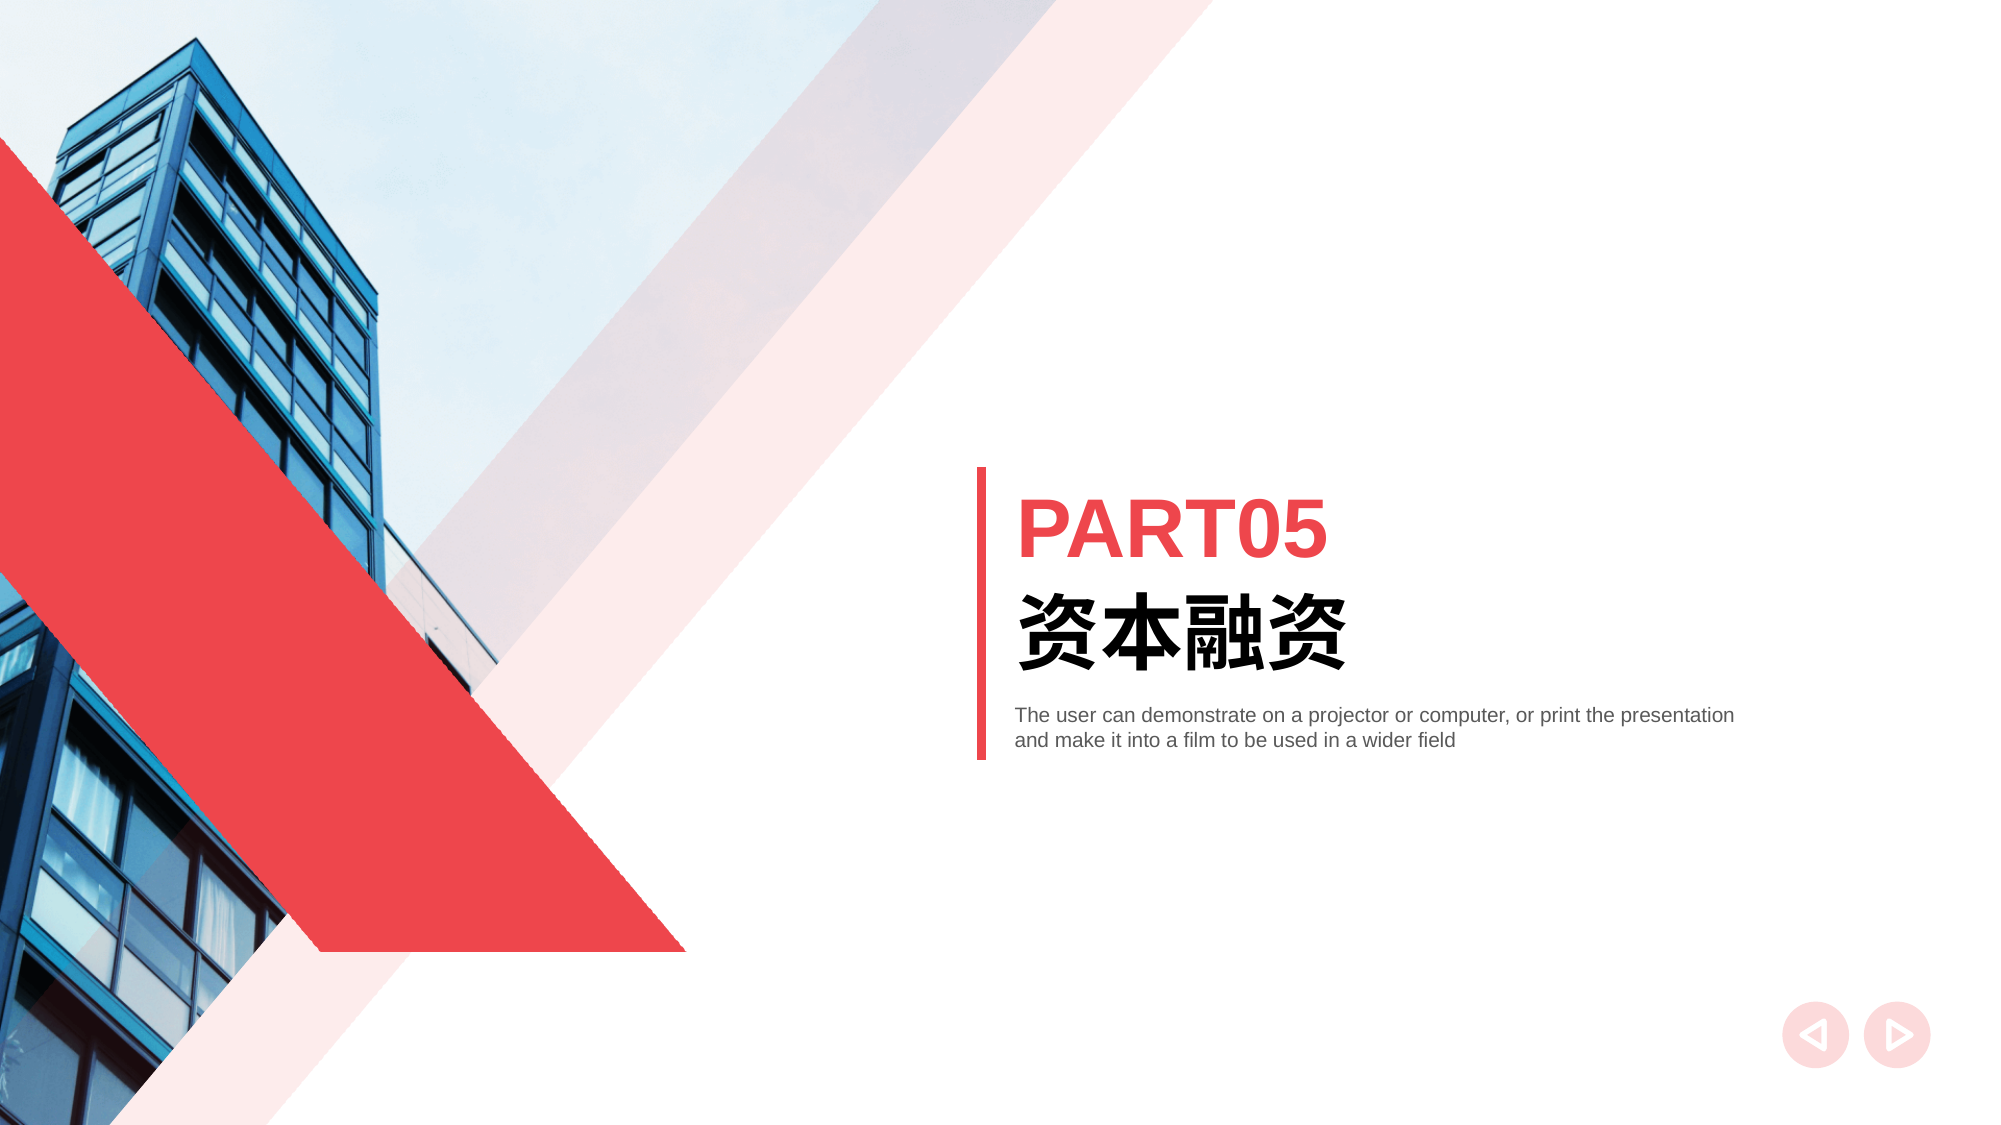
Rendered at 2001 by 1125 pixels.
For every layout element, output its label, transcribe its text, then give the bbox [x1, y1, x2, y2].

text_box 资本融资 [1213, 572, 1365, 688]
text_box PART05 [1213, 466, 1345, 582]
picture [0, 0, 1213, 1125]
text_box The user can demonstrate on a projector or computer, or print the presentation and make it into a film to be used in a wider field [1213, 694, 1755, 760]
